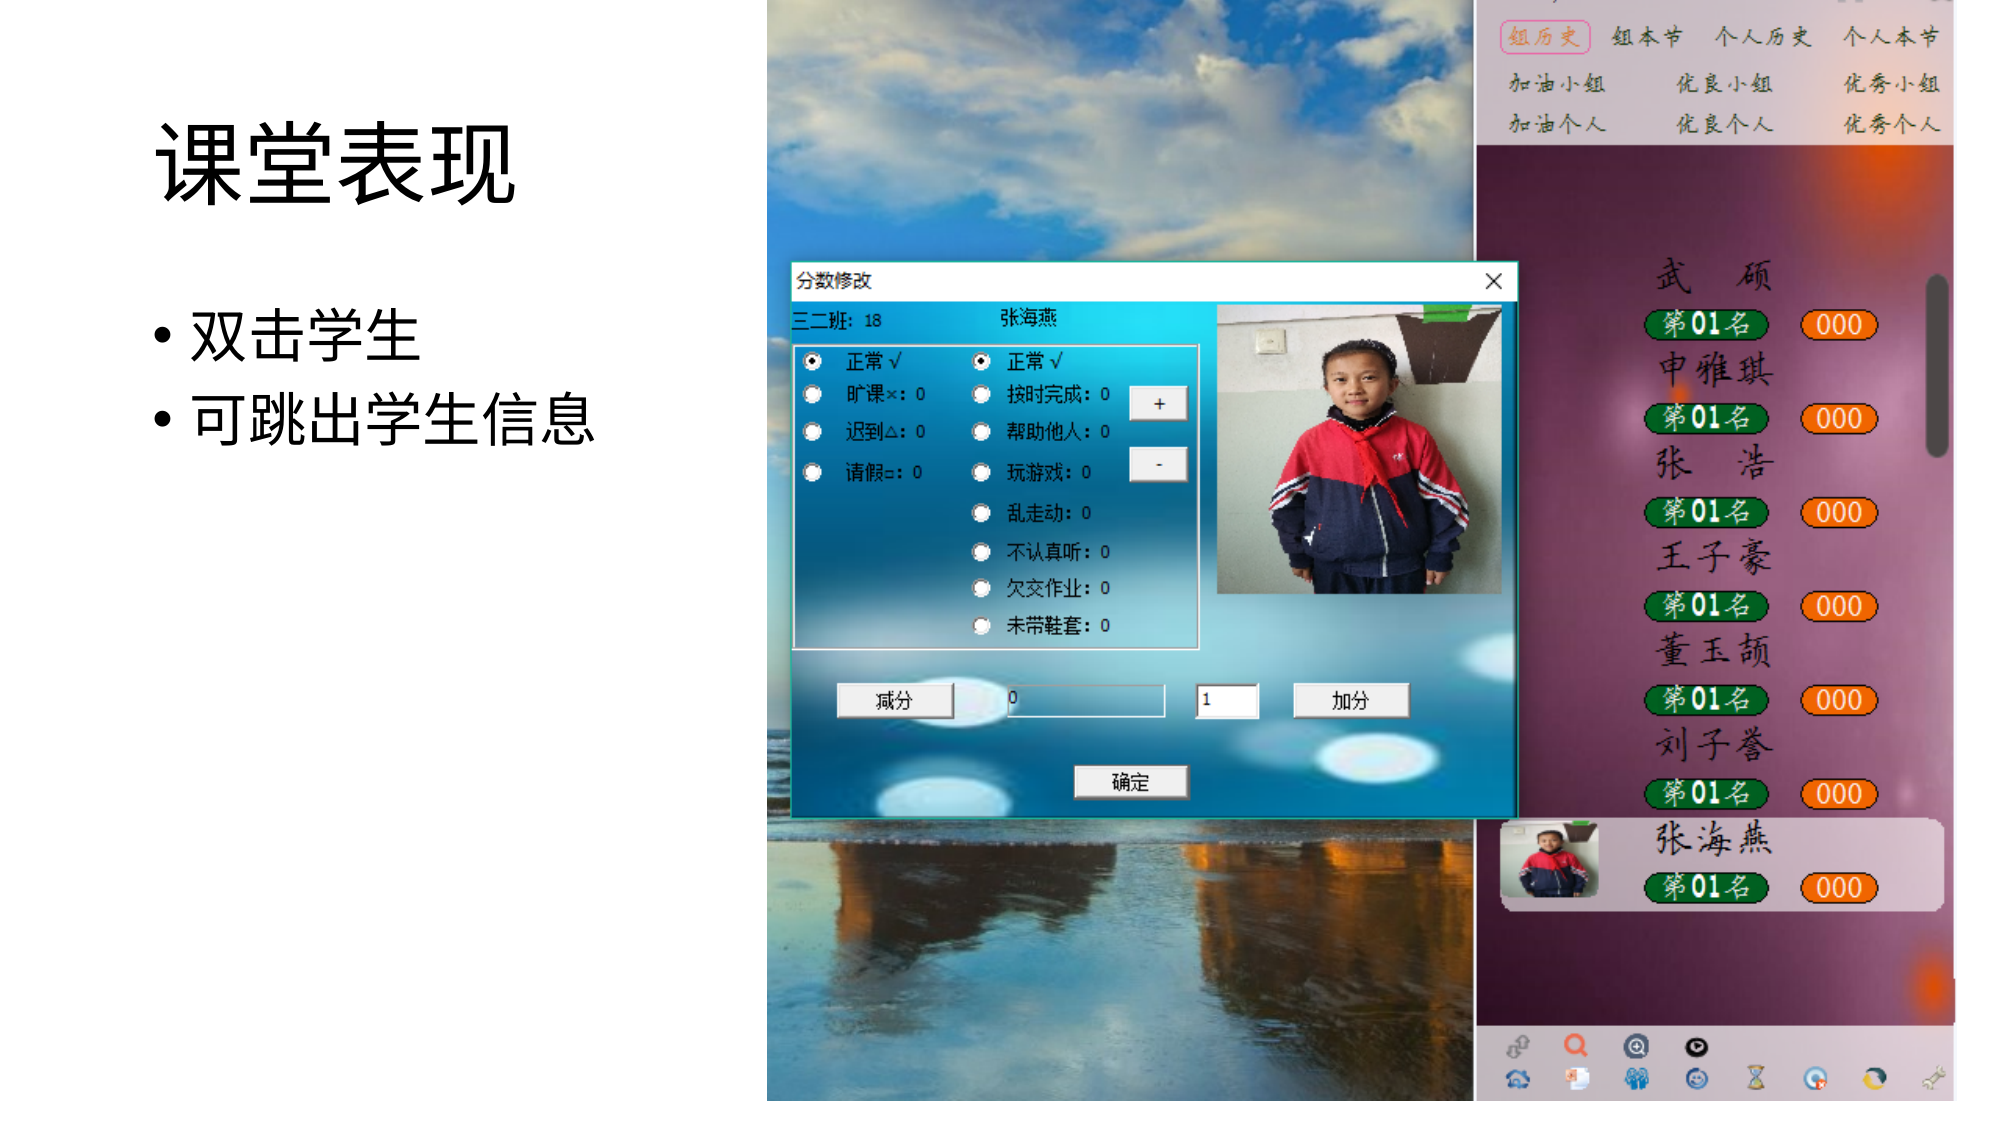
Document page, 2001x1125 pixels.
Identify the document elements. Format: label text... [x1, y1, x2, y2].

title 课堂表现 [137, 59, 767, 278]
picture [767, 0, 1958, 1101]
list 双击学生 可跳出学生信息 [137, 299, 767, 1014]
